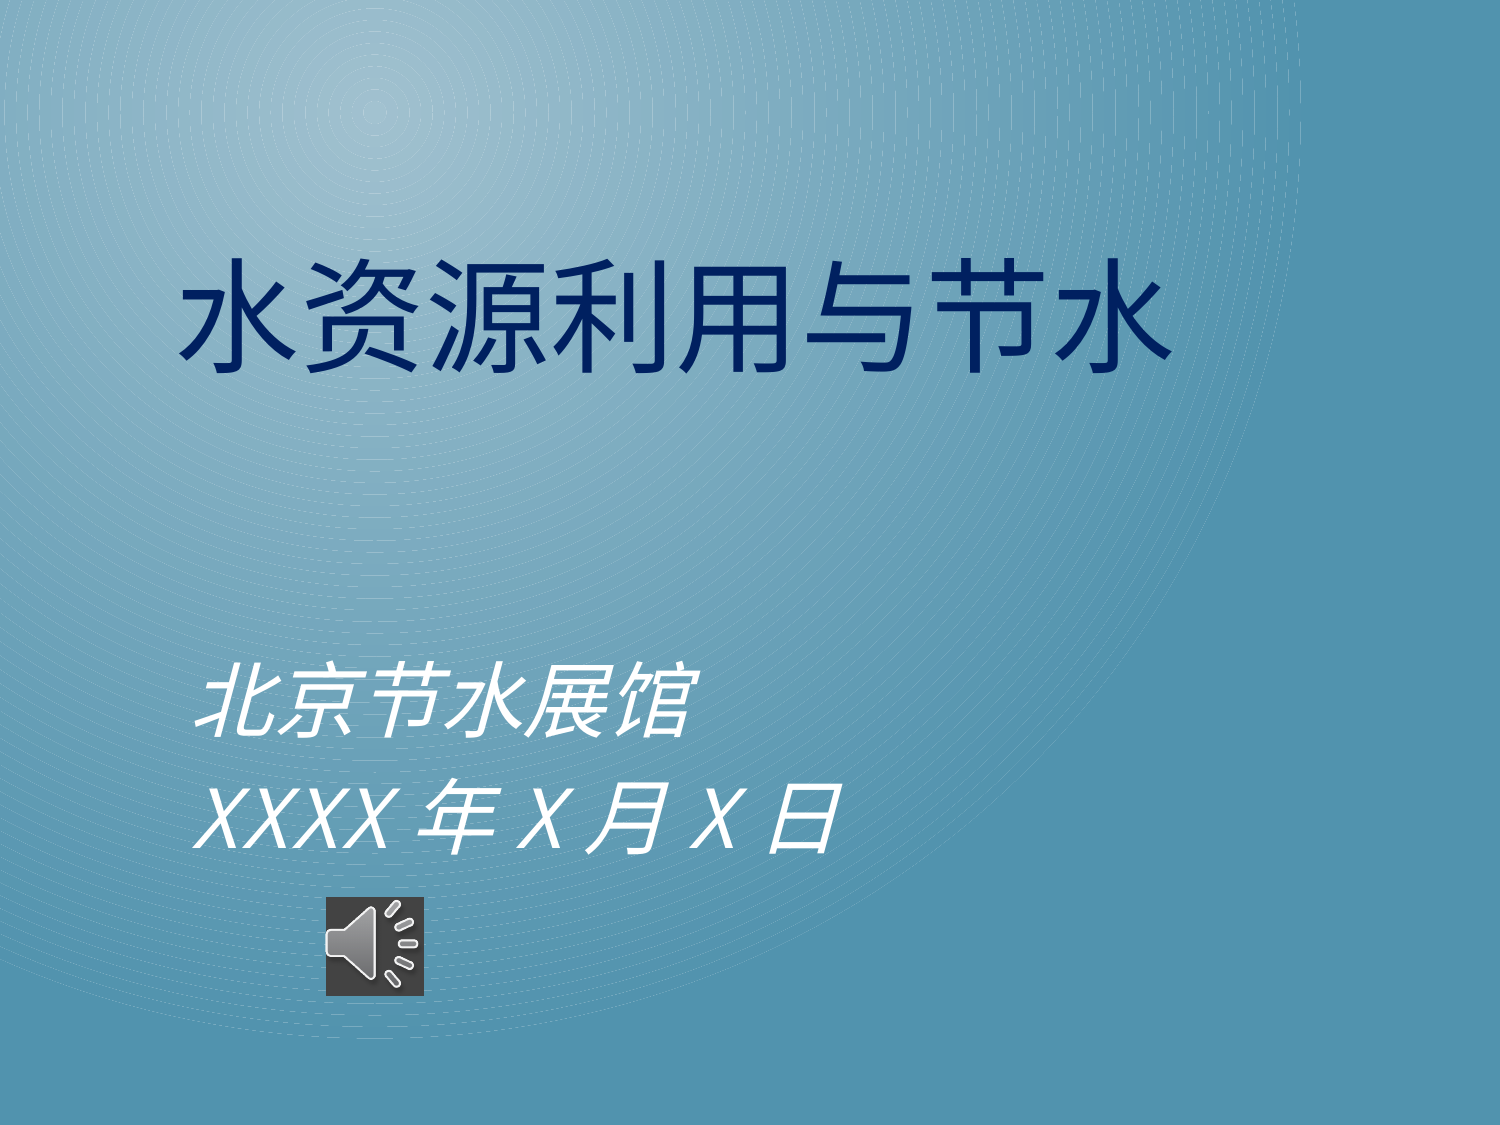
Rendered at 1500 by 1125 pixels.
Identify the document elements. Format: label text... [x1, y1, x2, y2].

picture [324, 896, 425, 997]
title 水资源利用与节水 [174, 230, 1188, 600]
subtitle 北京节水展馆 XXXX年X月X日 [174, 640, 1188, 825]
